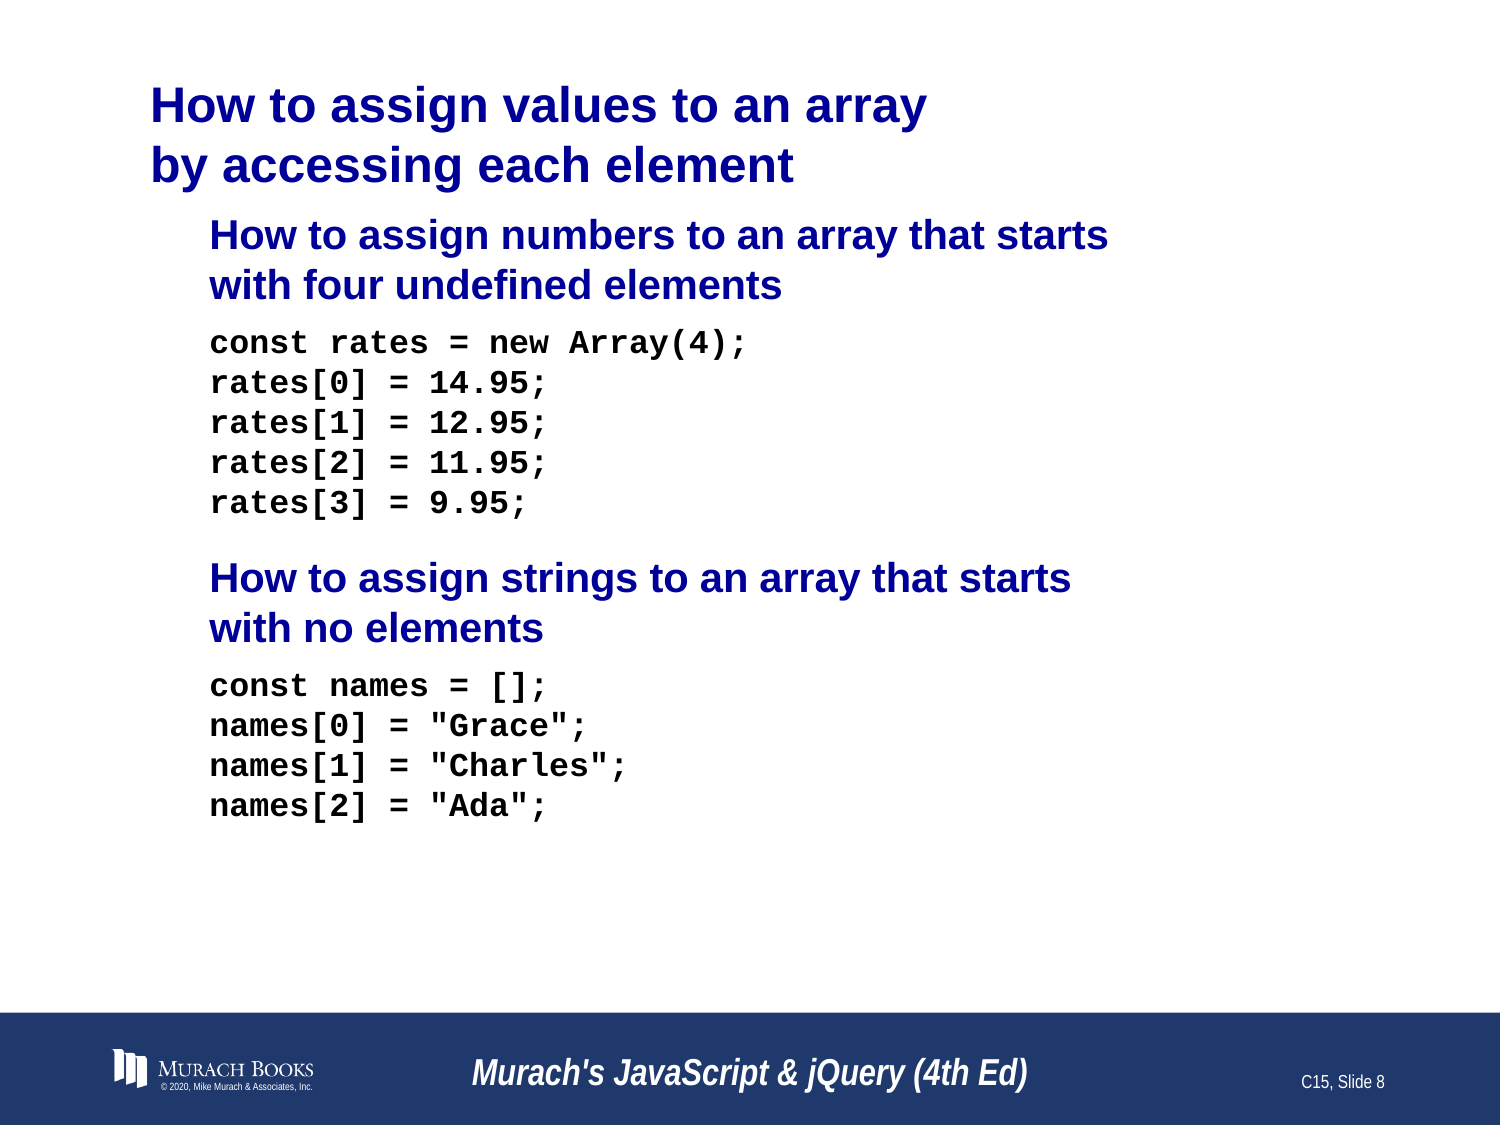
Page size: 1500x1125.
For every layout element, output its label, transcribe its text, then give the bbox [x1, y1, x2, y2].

title How to assign values to an array by accessing each element [150, 72, 1350, 194]
list How to assign numbers to an array that starts with four undefined elements const rates = new Array(4); rates[0] = 14.95; rates[1] = 12.95; rates[2] = 11.95; rates[3] = 9.95; How to assign strings to an array that starts with no elements const names = []; names[0] = "Grace"; names[1] = "Charles"; names[2] = "Ada"; [137, 200, 1350, 1000]
footer © 2020, Mike Murach & Associates, Inc. [12, 1025, 463, 1100]
slide_number C15, Slide 8 [1087, 1025, 1400, 1100]
slide_number Murach's JavaScript & jQuery (4th Ed) [463, 1025, 1050, 1100]
